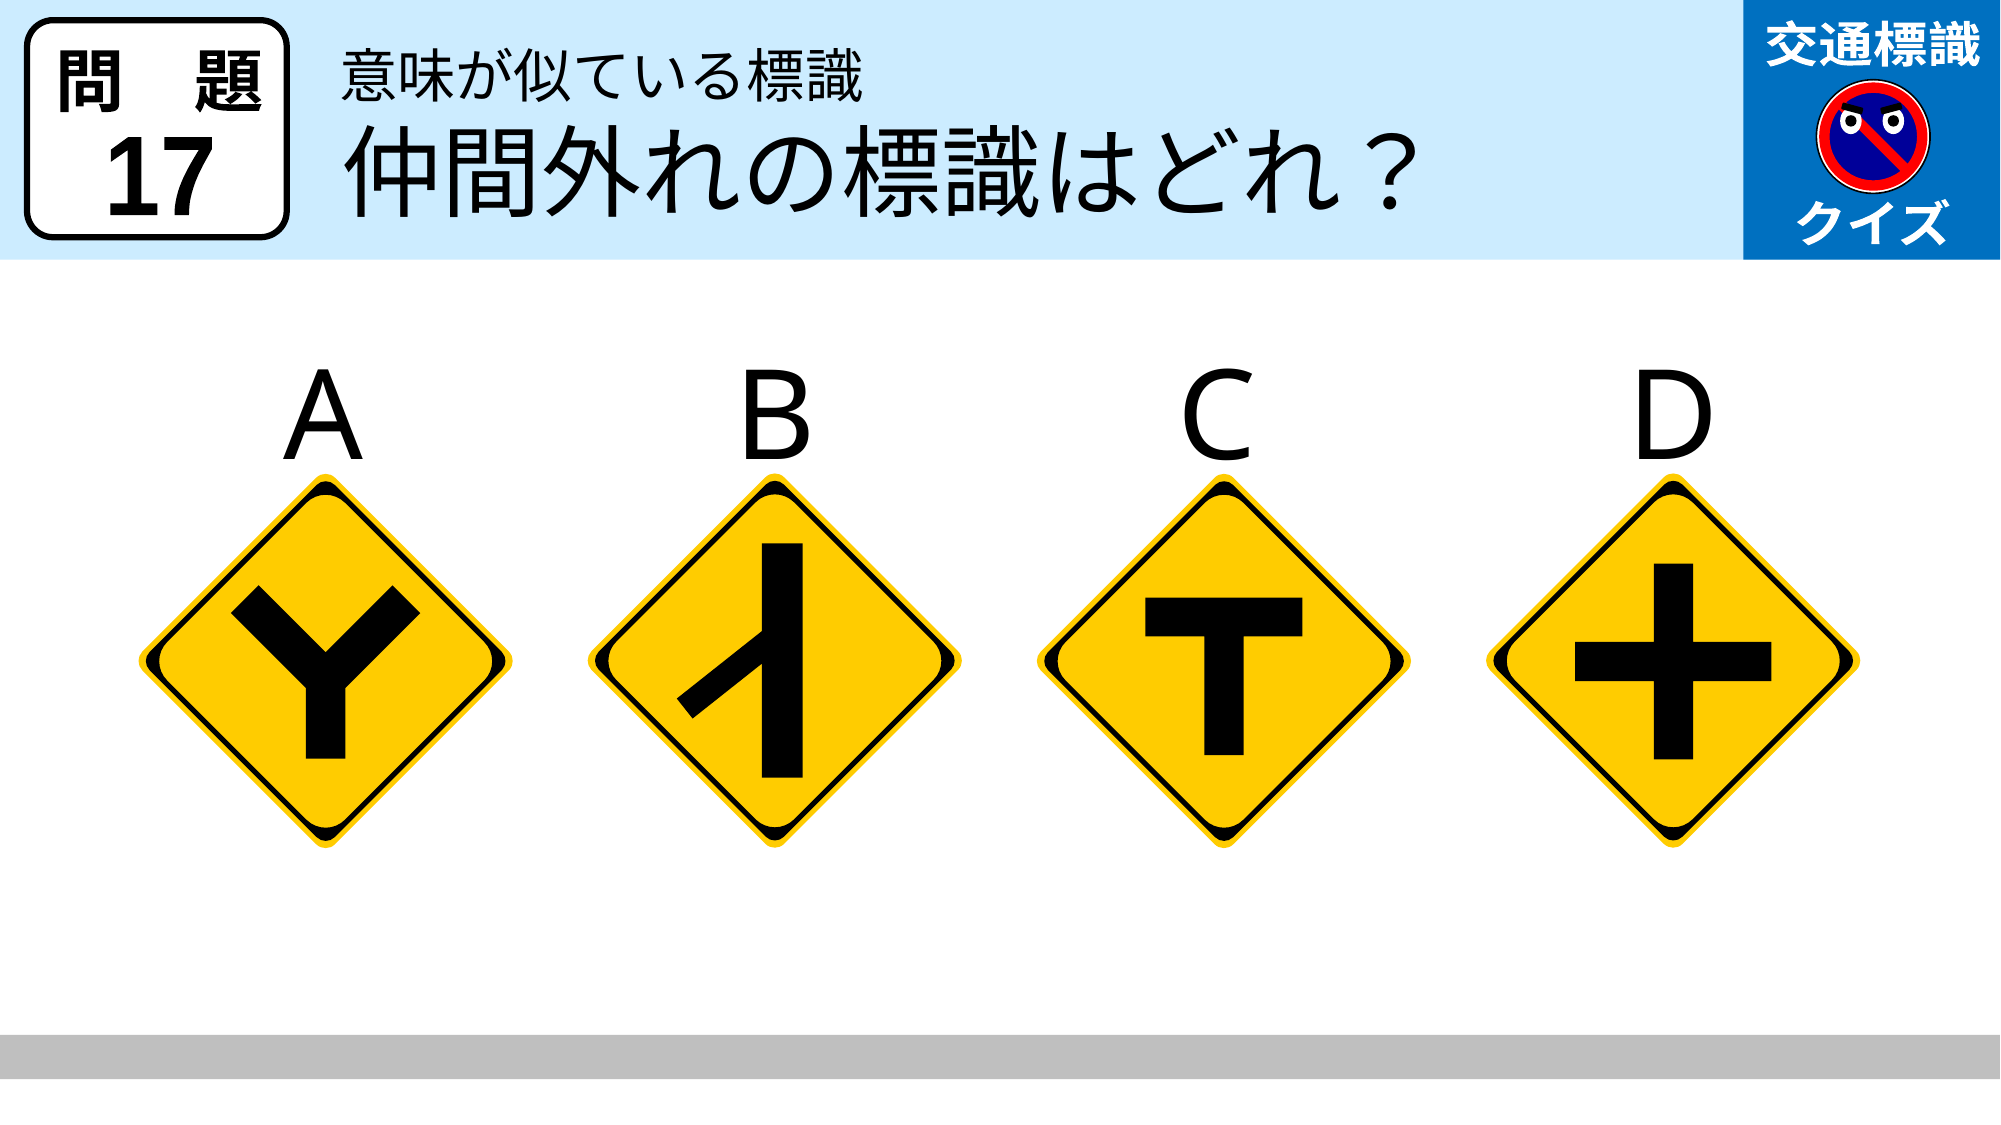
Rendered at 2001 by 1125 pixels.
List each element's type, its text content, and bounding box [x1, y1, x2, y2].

text_box 意味が似ている標識 [324, 32, 879, 117]
text_box B [719, 327, 831, 471]
text_box [0, 1034, 2000, 1080]
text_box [138, 473, 513, 849]
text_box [1036, 473, 1412, 849]
text_box C [1162, 327, 1272, 472]
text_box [1485, 473, 1861, 848]
text_box A [269, 327, 379, 472]
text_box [587, 473, 963, 848]
text_box 仲間外れの標識はどれ？ [326, 101, 1457, 237]
text_box D [1612, 327, 1734, 471]
